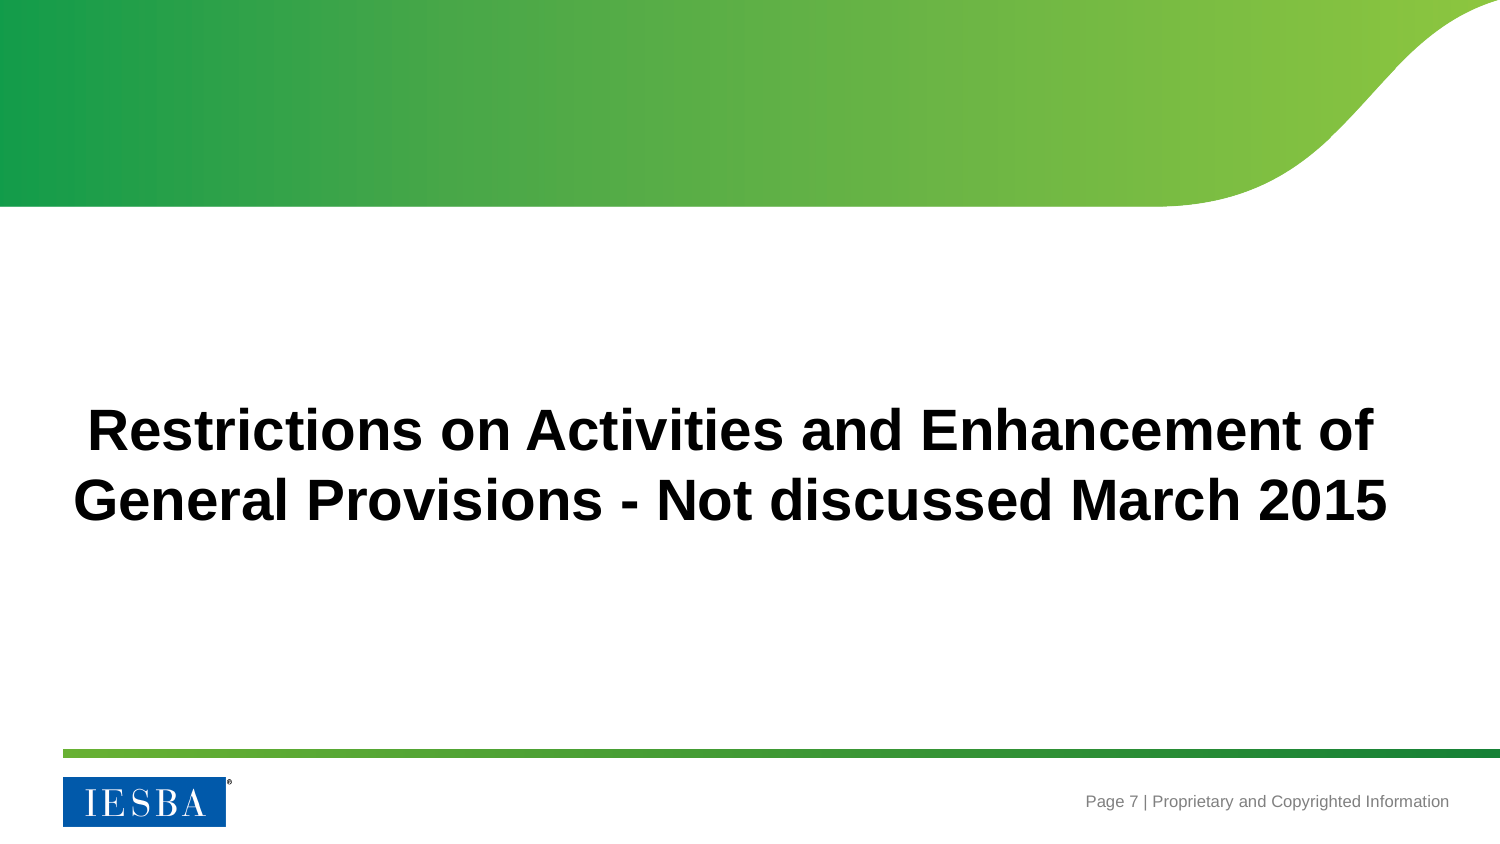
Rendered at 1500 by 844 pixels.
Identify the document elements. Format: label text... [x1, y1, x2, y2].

picture [63, 777, 232, 827]
picture [0, 0, 1500, 207]
list Restrictions on Activities and Enhancement of General Provisions - Not discussed March 2015 [37, 384, 1425, 547]
